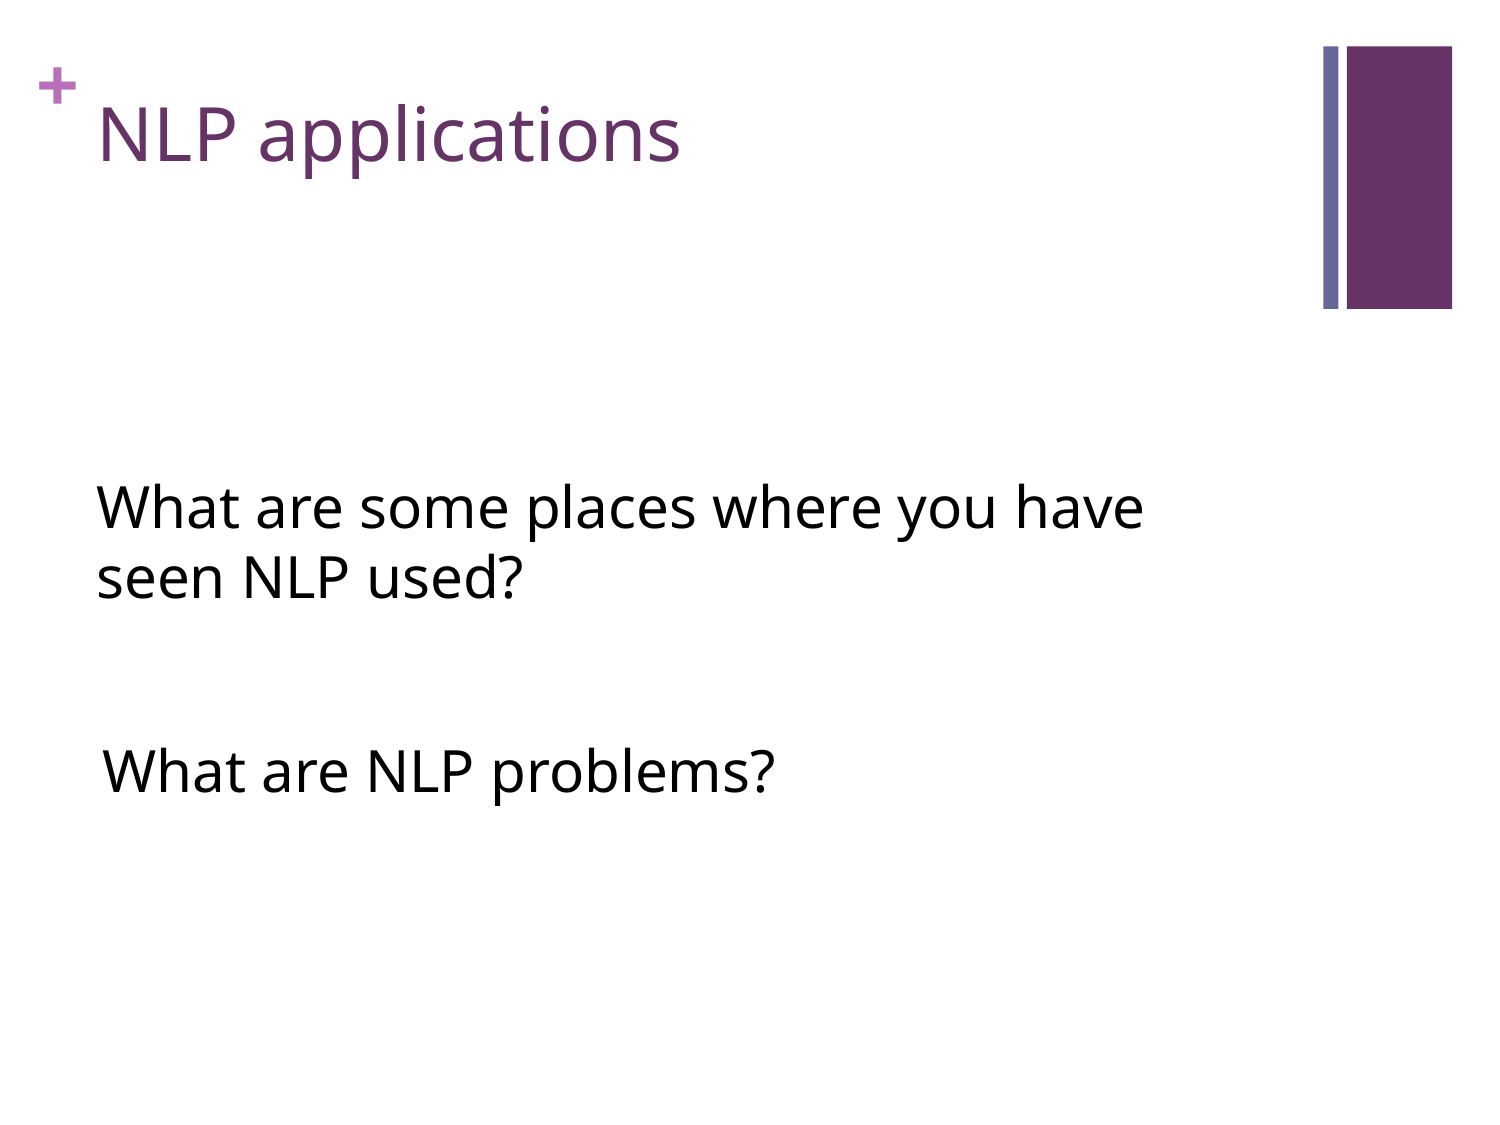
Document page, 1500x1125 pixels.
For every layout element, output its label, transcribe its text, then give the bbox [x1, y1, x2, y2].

text_box What are NLP problems? [87, 726, 1206, 812]
text_box What are some places where you have seen NLP used? [81, 462, 1200, 618]
title NLP applications [81, 79, 1322, 263]
